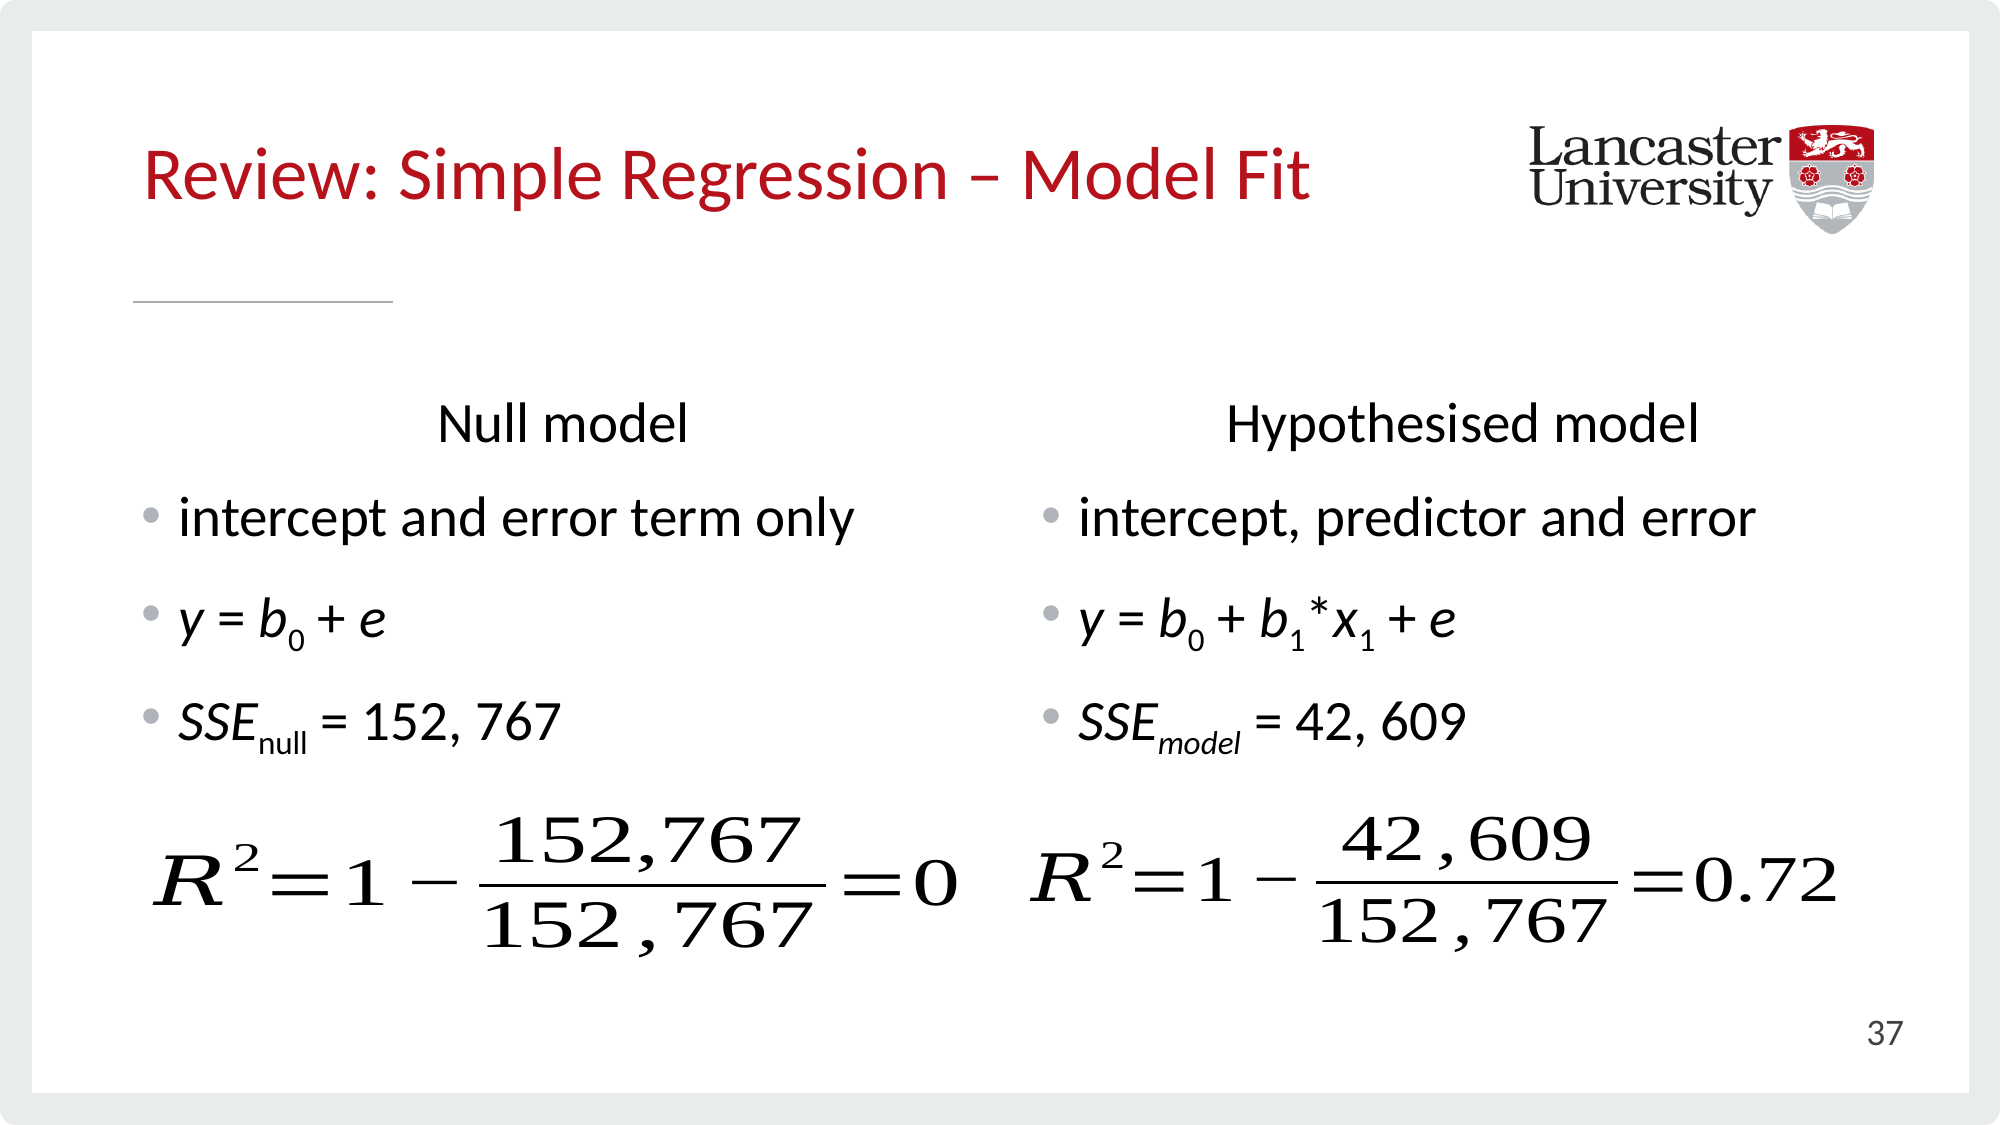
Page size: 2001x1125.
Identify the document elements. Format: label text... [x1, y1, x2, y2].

slide_number 37 [1468, 1001, 1919, 1061]
title Review: Simple Regression – Model Fit [128, 78, 1448, 279]
list Null model intercept and error term only y = b0 + e SSEnull = 152, 767 [126, 385, 1000, 765]
text_box Hypothesised model intercept, predictor and error y = b0 + b1*x1 + e SSEmodel = 42, 609 [1026, 385, 1900, 765]
